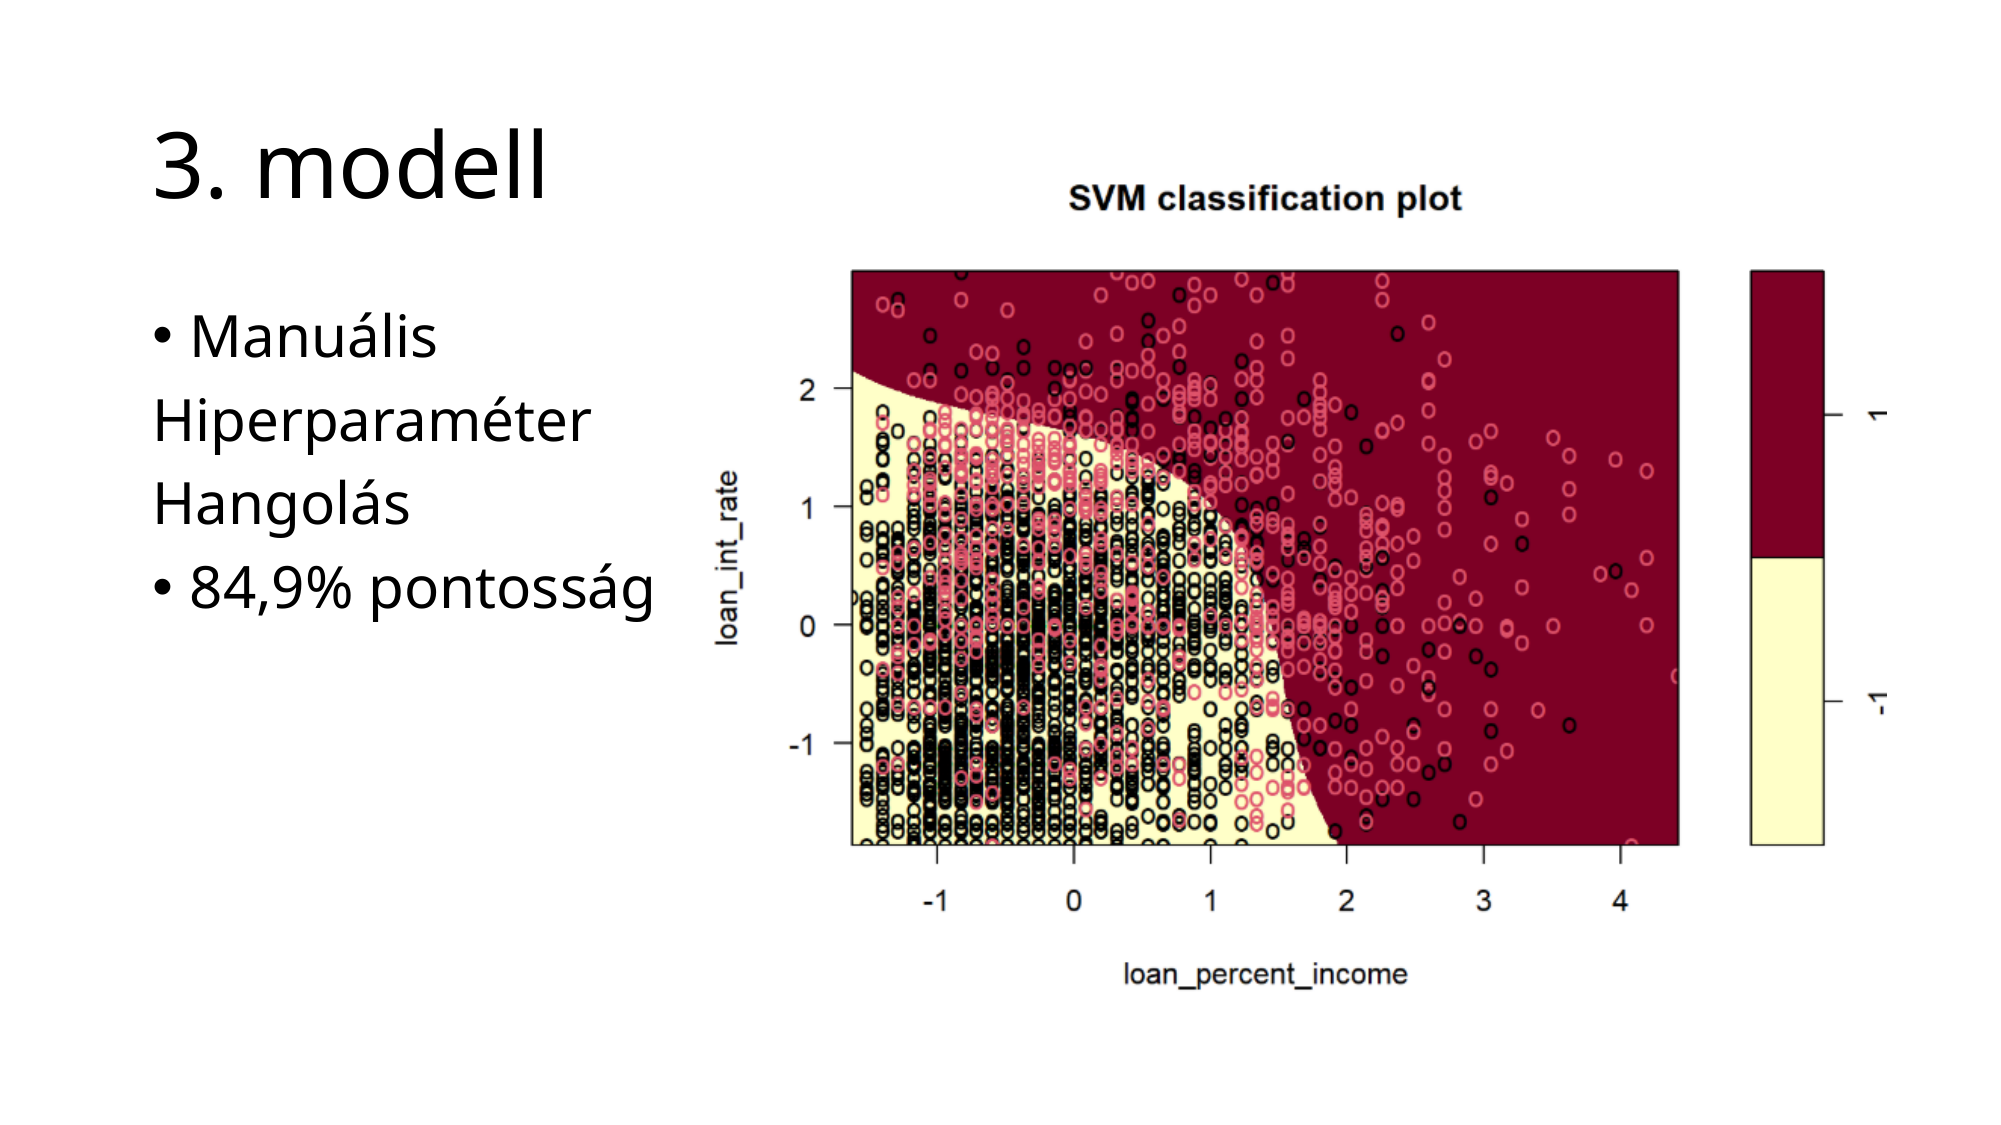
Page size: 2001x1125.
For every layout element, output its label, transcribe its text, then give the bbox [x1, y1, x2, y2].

picture [697, 153, 1888, 1014]
list Manuális Hiperparaméter Hangolás 84,9% pontosság [137, 299, 697, 1014]
title 3. modell [137, 59, 1863, 278]
